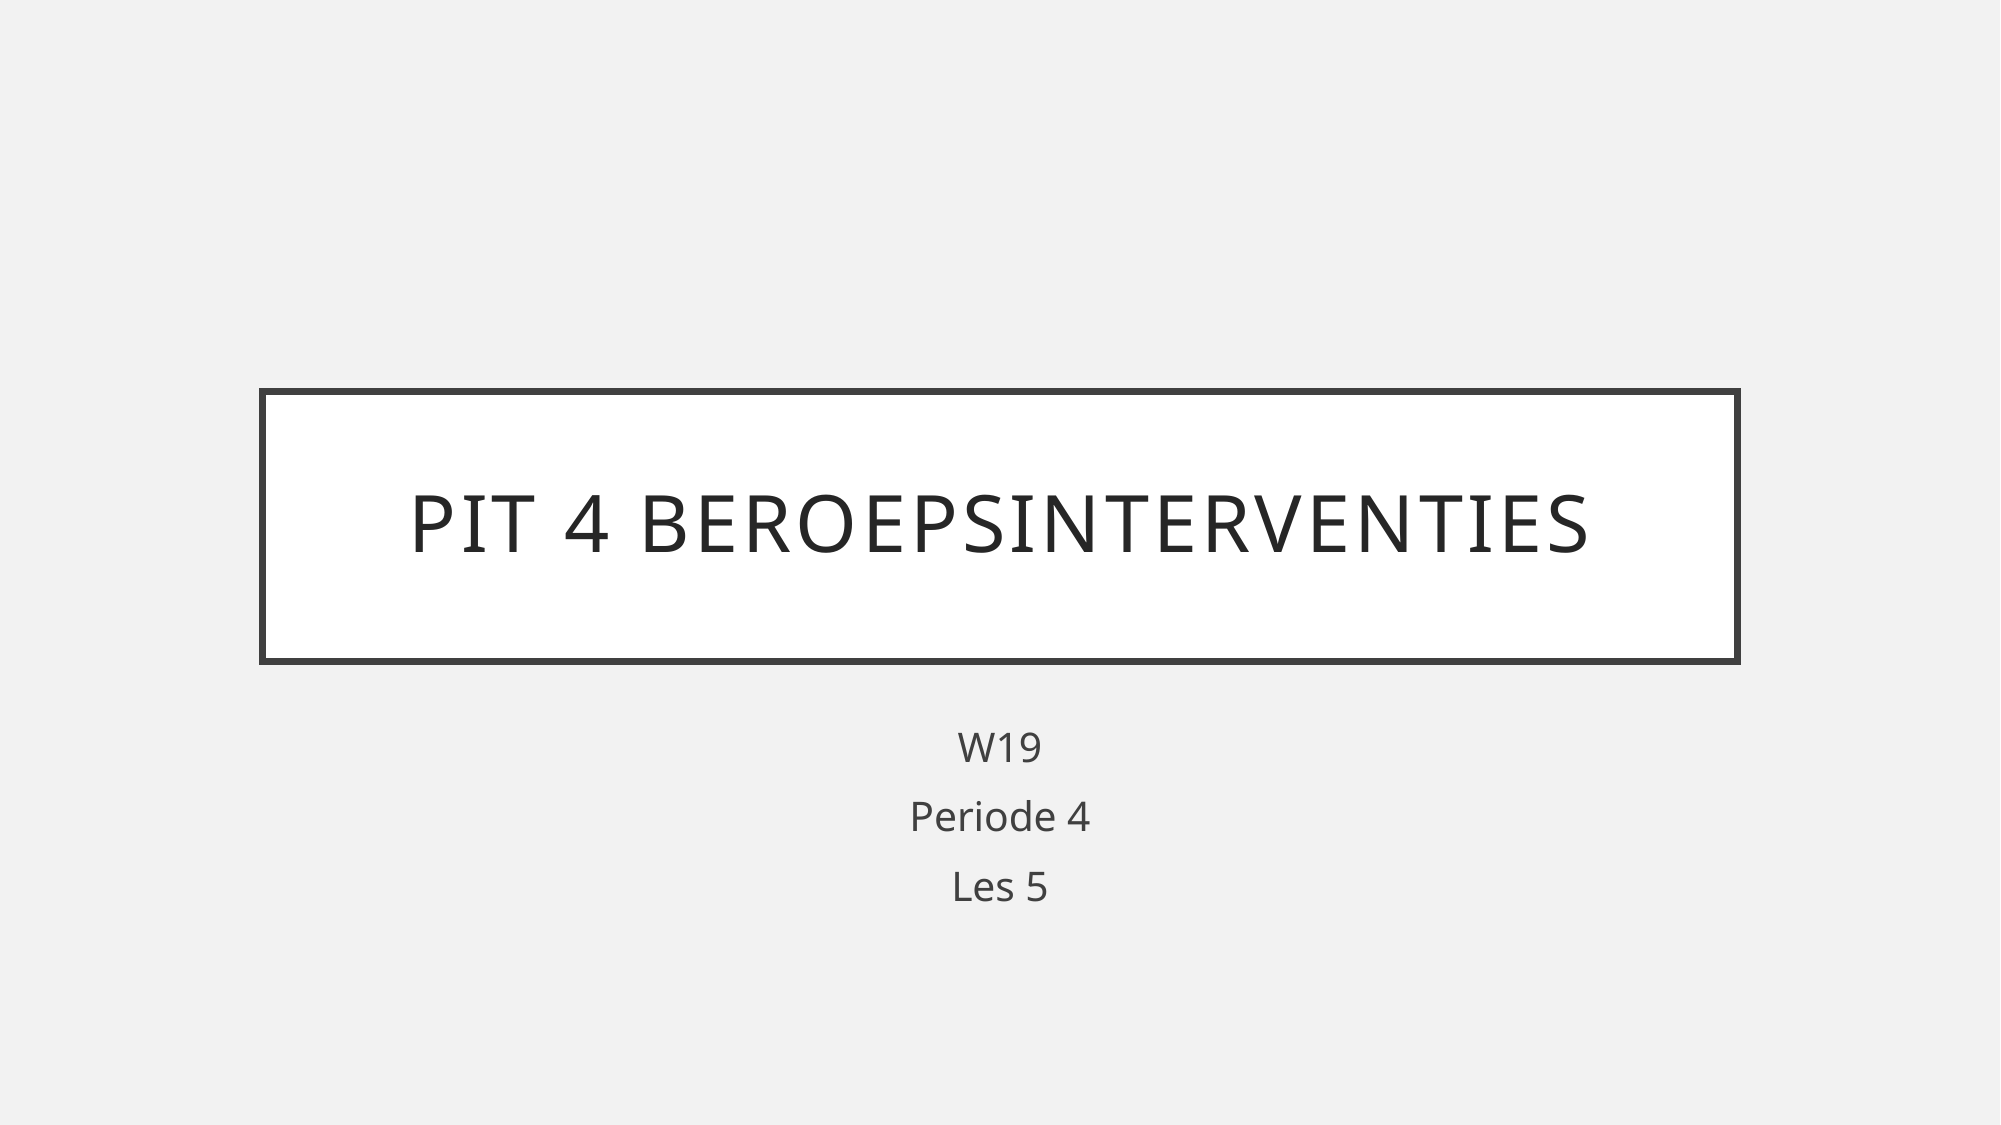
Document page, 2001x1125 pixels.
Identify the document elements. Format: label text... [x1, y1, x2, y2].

subtitle W19 Periode 4 Les 5 [442, 713, 1558, 918]
title Pit 4 Beroepsinterventies [259, 388, 1741, 665]
